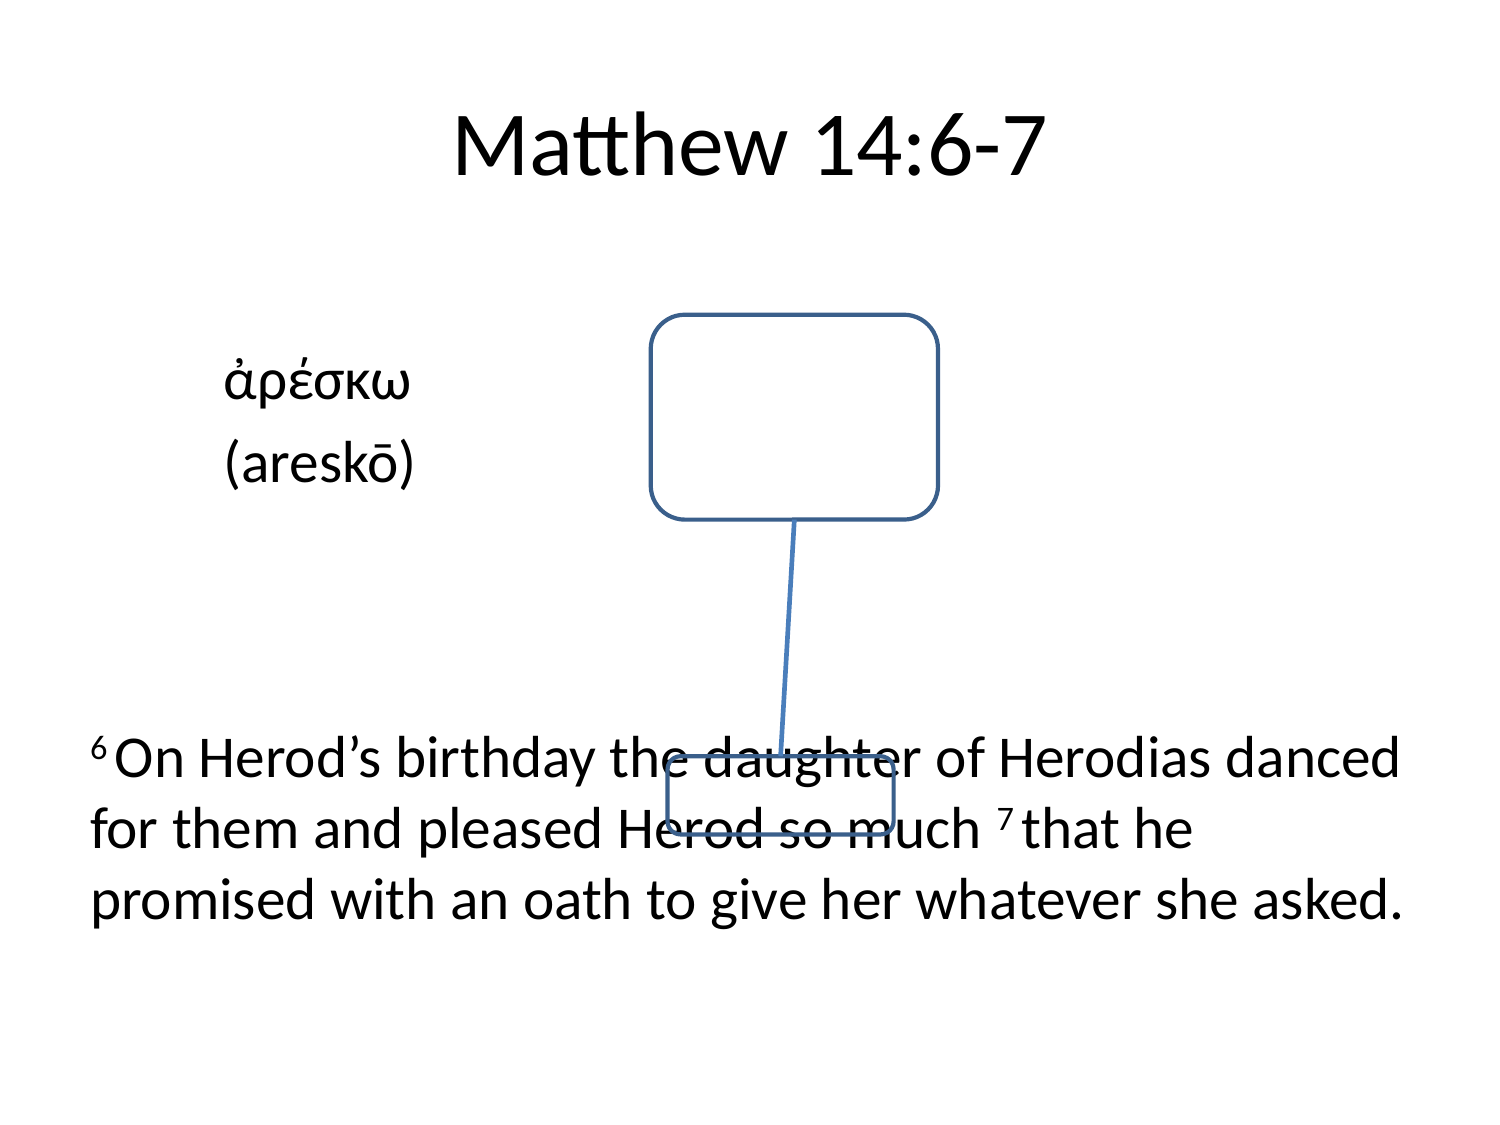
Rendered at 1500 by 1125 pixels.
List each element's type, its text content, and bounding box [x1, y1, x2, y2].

text_box [648, 312, 941, 522]
title Matthew 14:6-7 [75, 45, 1425, 233]
text_box [665, 754, 896, 837]
list ἀρέσκω (areskō) 6 On Herod’s birthday the daughter of Herodias danced for them and pleased Herod so much 7 that he promised with an oath to give her whatever she asked. [75, 262, 1425, 1005]
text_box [780, 519, 795, 757]
